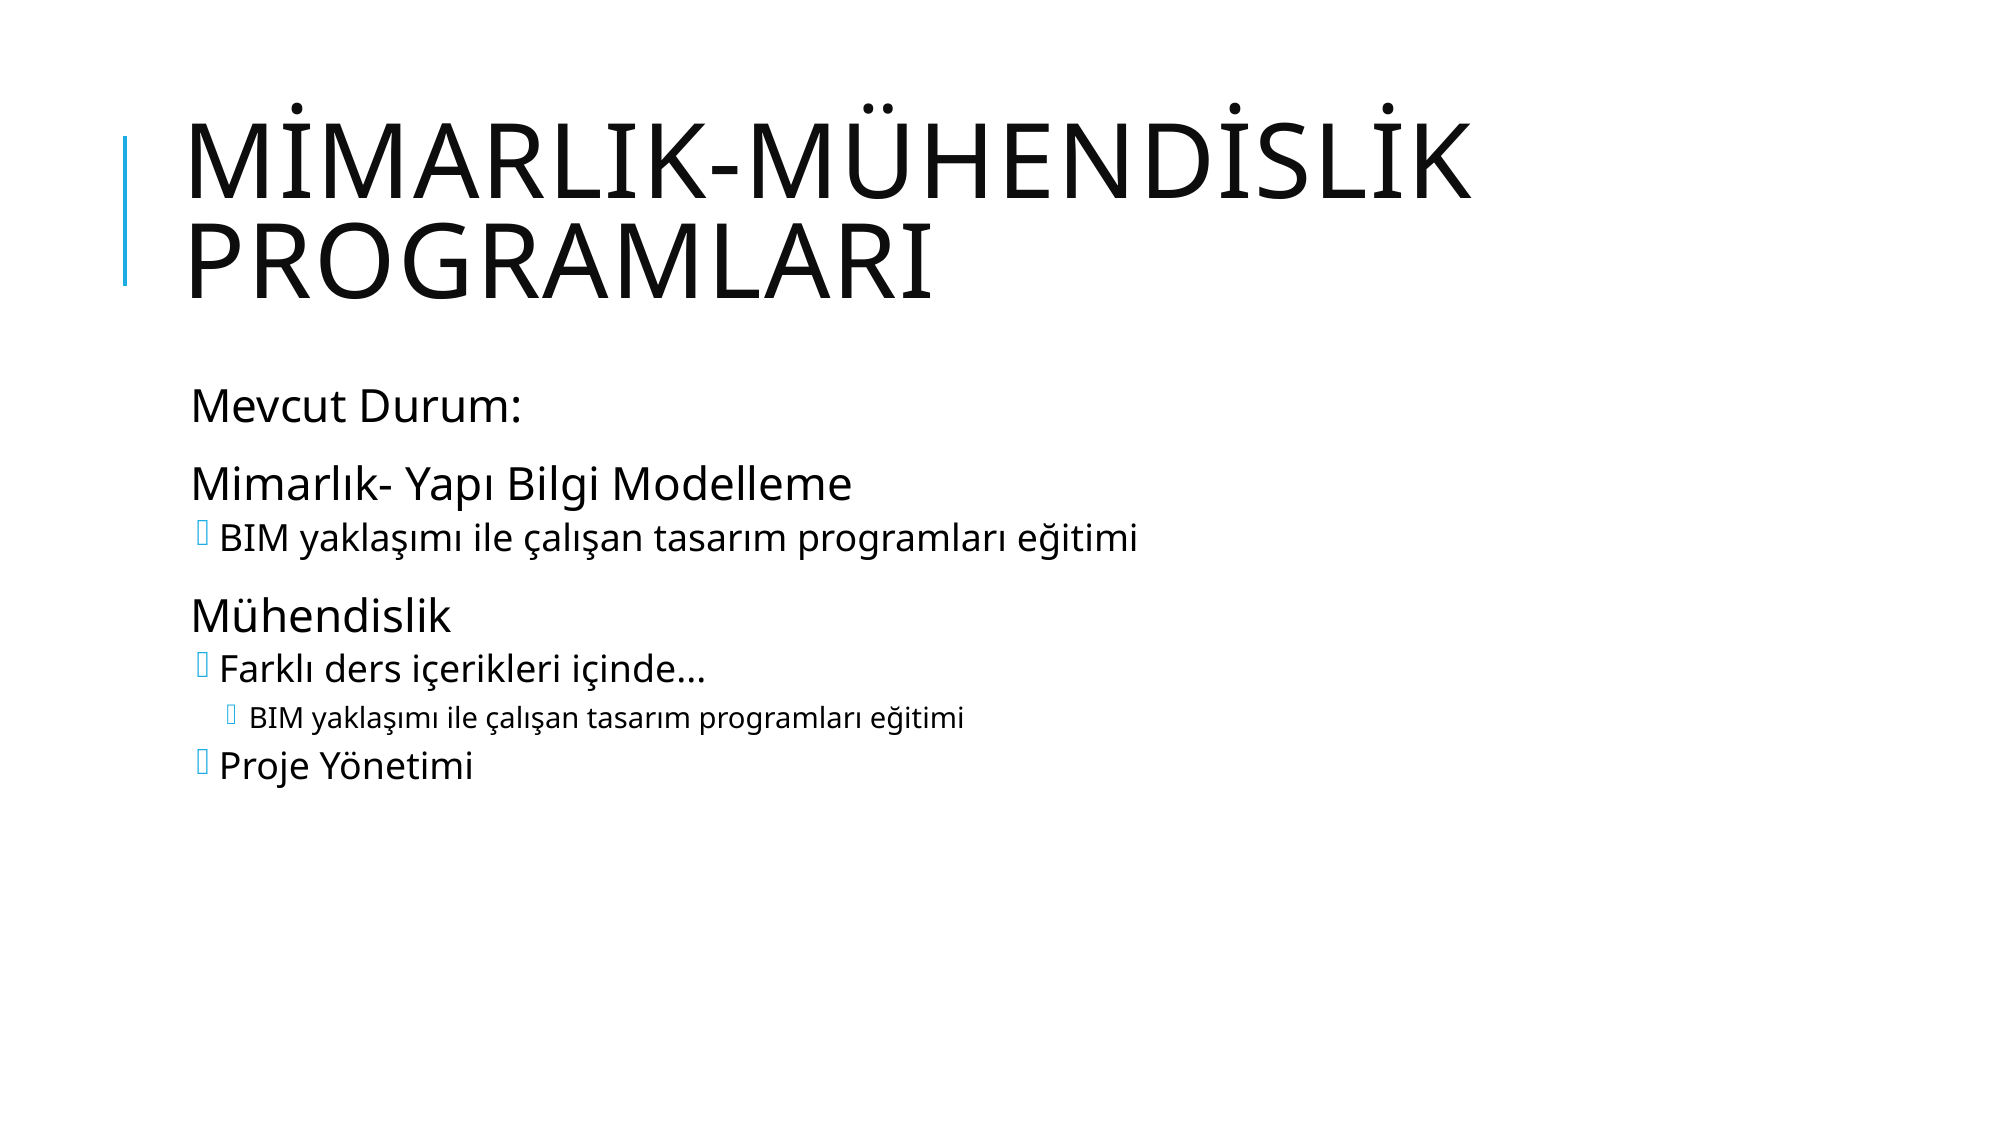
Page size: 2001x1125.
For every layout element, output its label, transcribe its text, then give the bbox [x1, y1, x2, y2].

title MİMARLIK-MÜHENDİSLİK PROGRAMLARI [168, 96, 1763, 342]
list Mevcut Durum: Mimarlık- Yapı Bilgi Modelleme BIM yaklaşımı ile çalışan tasarım programları eğitimi Mühendislik Farklı ders içerikleri içinde... BIM yaklaşımı ile çalışan tasarım programları eğitimi Proje Yönetimi [168, 375, 1763, 1035]
